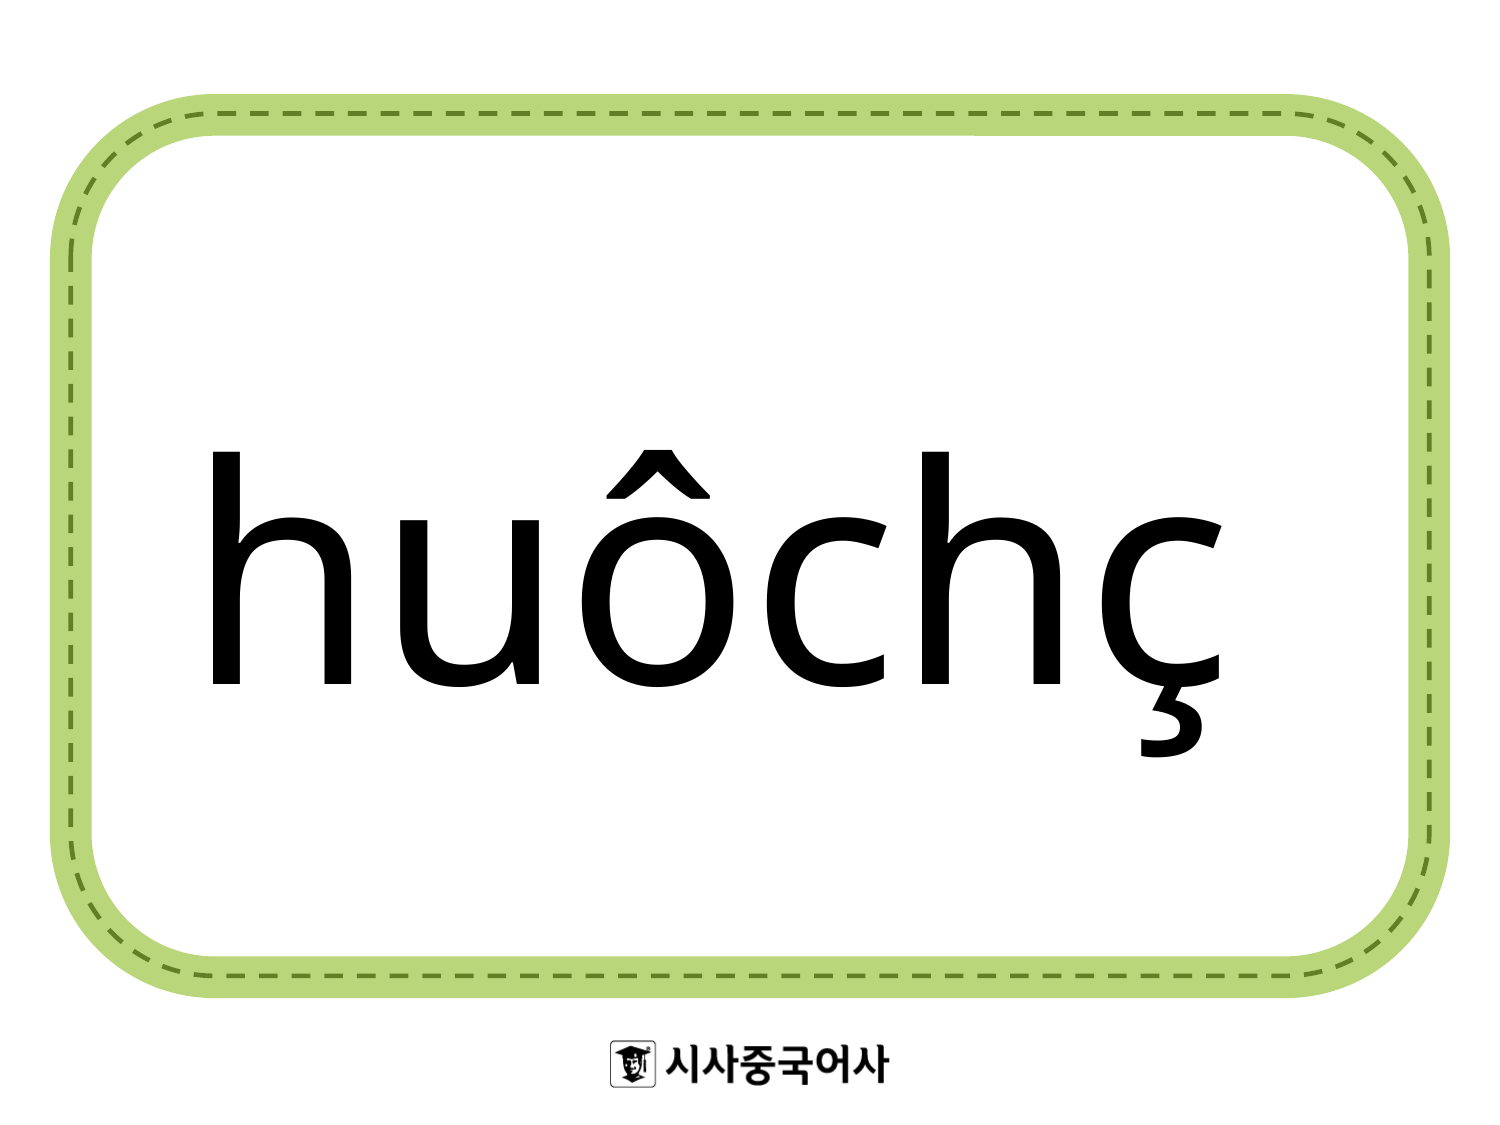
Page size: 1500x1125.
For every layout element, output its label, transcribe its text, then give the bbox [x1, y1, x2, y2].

picture [602, 1034, 898, 1094]
text_box huôchç [145, 230, 1354, 894]
